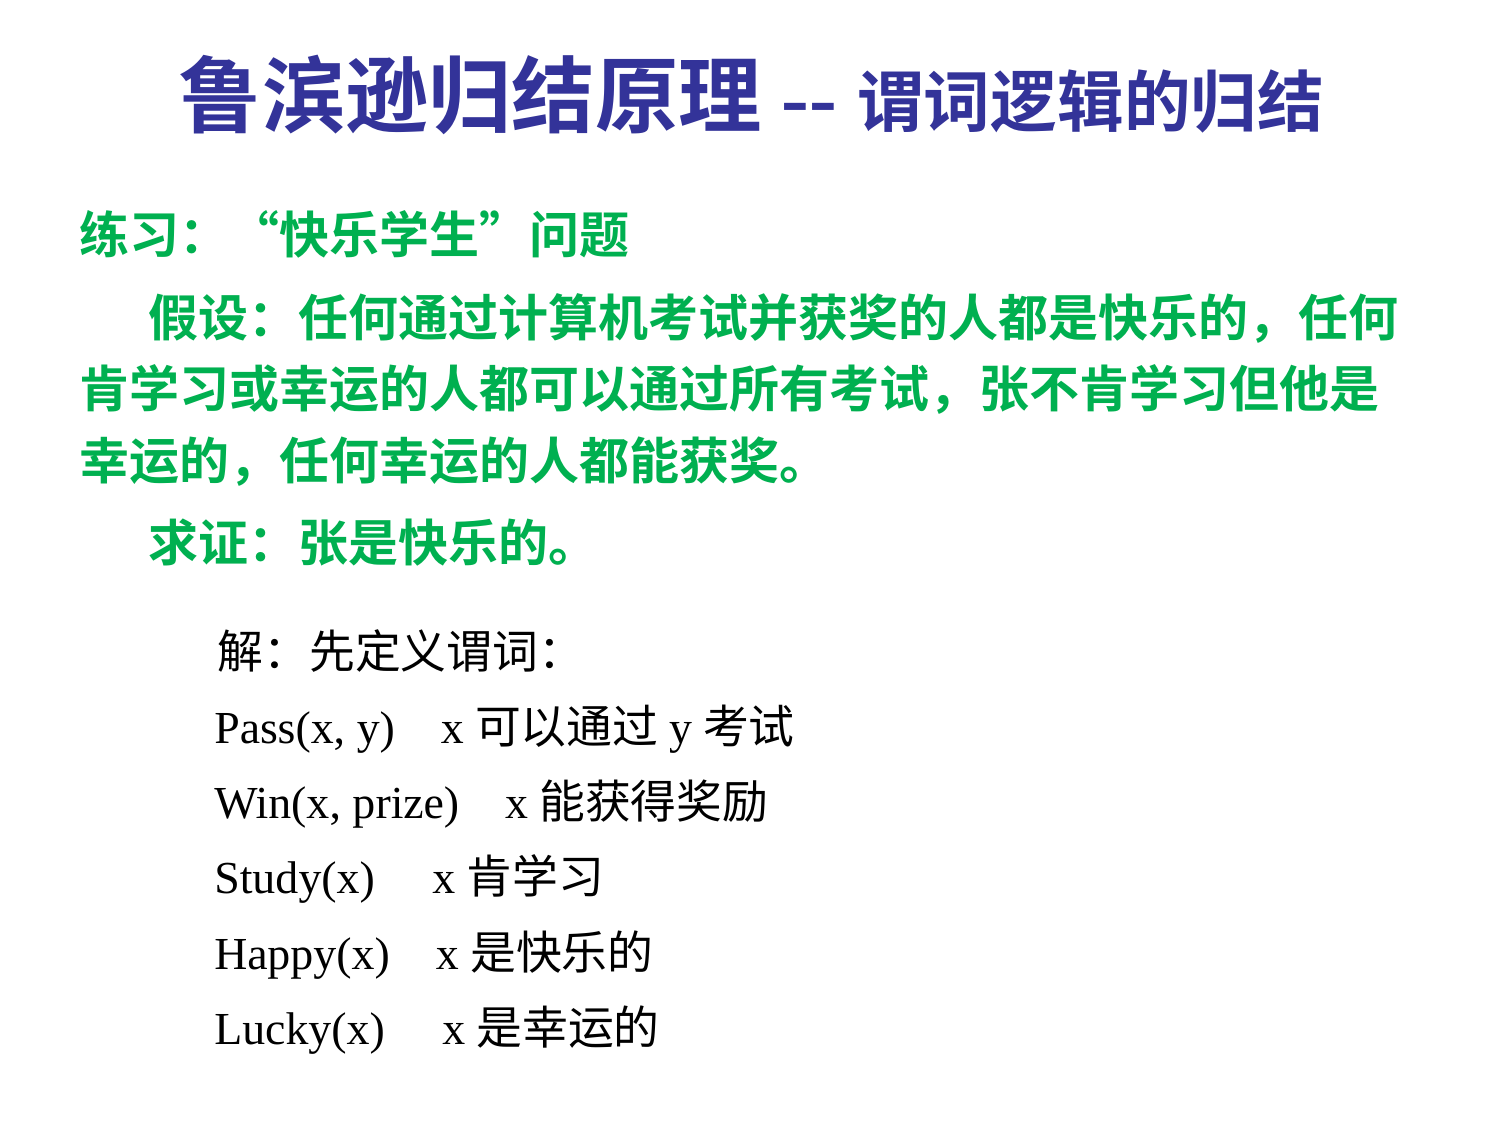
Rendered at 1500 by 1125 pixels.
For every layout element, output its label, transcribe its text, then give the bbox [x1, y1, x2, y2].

text_box 鲁滨逊归结原理--谓词逻辑的归结 [76, 19, 1427, 168]
list 练习：“快乐学生”问题 假设：任何通过计算机考试并获奖的人都是快乐的，任何肯学习或幸运的人都可以通过所有考试，张不肯学习但他是幸运的，任何幸运的人都能获奖。 求证：张是快乐的。 解：先定义谓词： Pass(x, y) x可以通过y考试 Win(x, prize) x能获得奖励 Study(x) x肯学习 Happy(x) x是快乐的 Lucky(x) x是幸运的 [64, 184, 1425, 1035]
